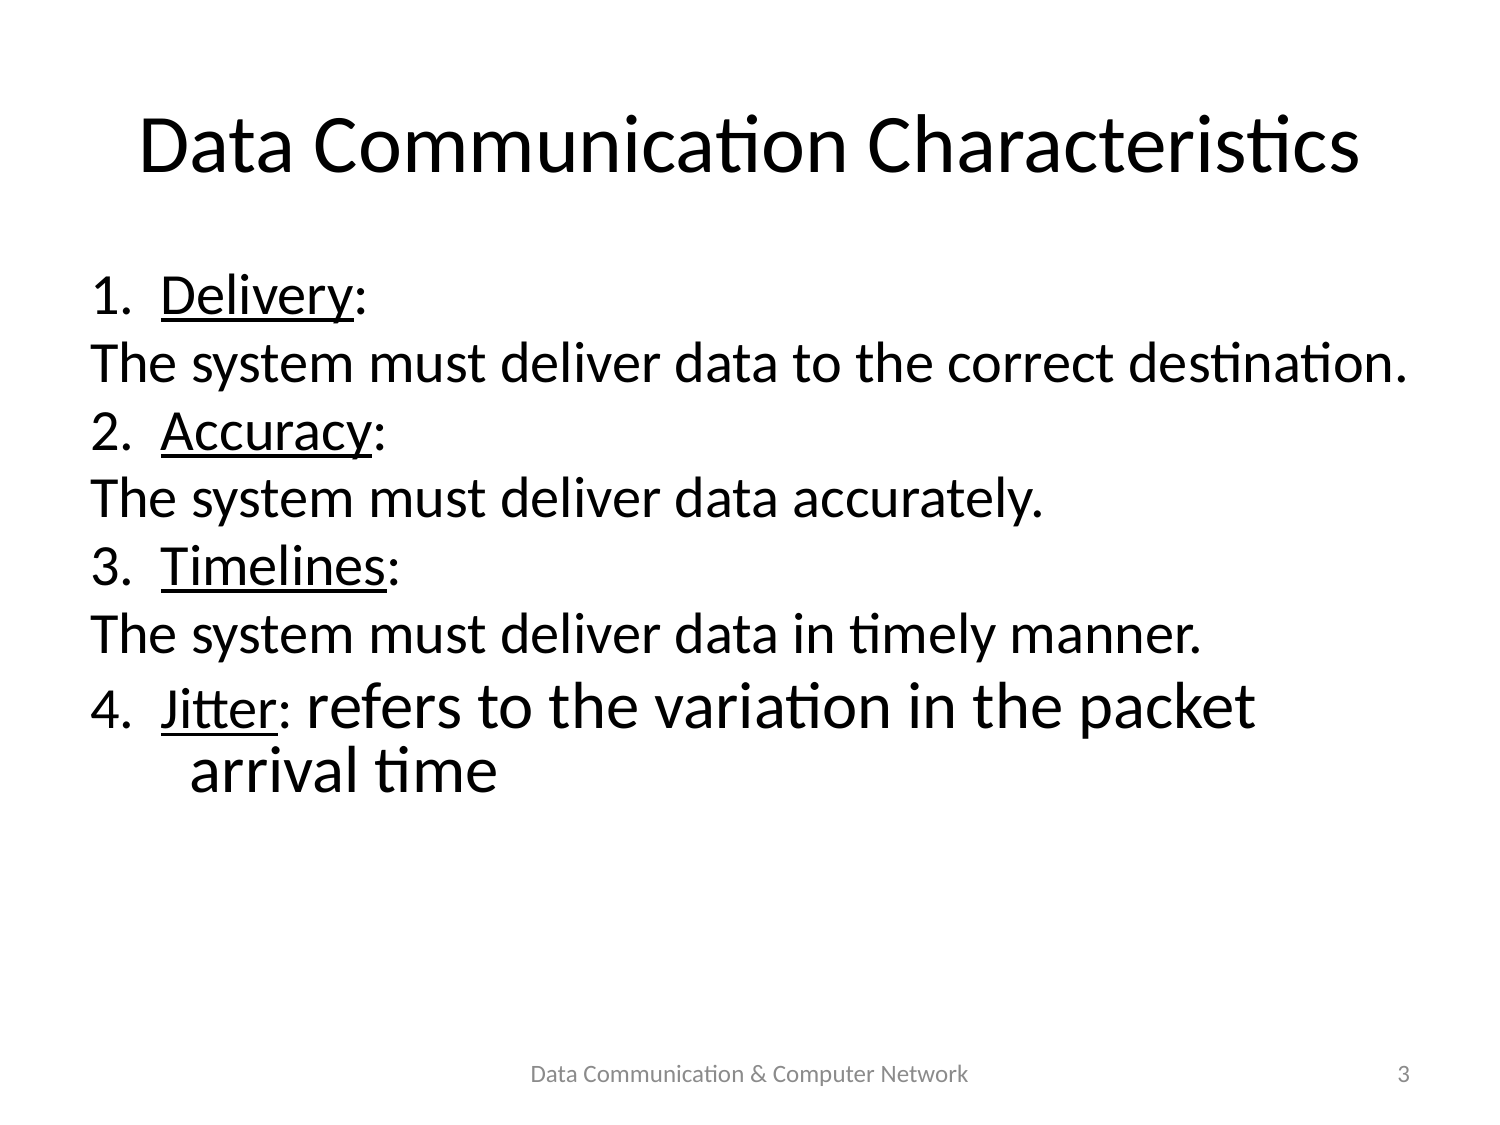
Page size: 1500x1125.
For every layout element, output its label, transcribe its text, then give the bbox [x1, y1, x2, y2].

list 1. Delivery: The system must deliver data to the correct destination. 2. Accuracy: The system must deliver data accurately. 3. Timelines: The system must deliver data in timely manner. 4. Jitter: refers to the variation in the packet arrival time [75, 262, 1425, 1005]
slide_number 3 [1074, 1042, 1425, 1103]
footer Data Communication & Computer Network [512, 1042, 988, 1103]
title Data Communication Characteristics [75, 45, 1425, 233]
